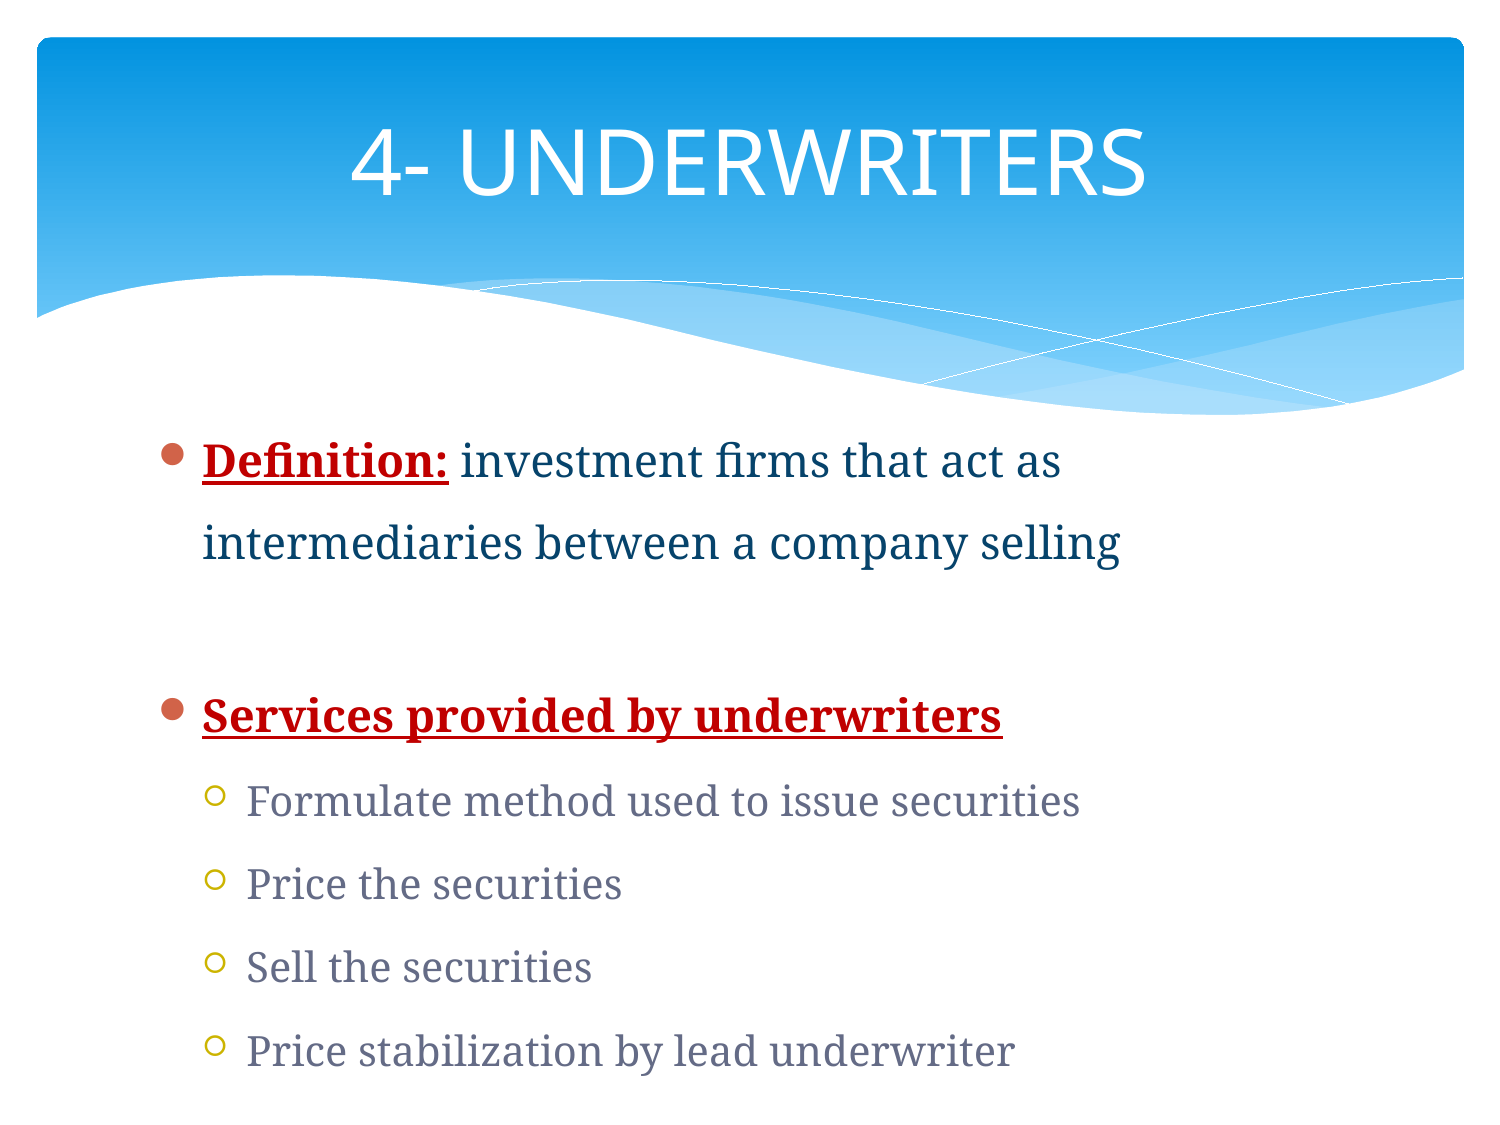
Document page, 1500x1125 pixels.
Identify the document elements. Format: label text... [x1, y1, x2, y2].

list Definition: investment firms that act as intermediaries between a company selling securities and the investing capital Services provided by underwriters Formulate method used to issue securities Price the securities Sell the securities Price stabilization by lead underwriter [143, 397, 1359, 1083]
title 4- UNDERWRITERS [75, 55, 1425, 261]
